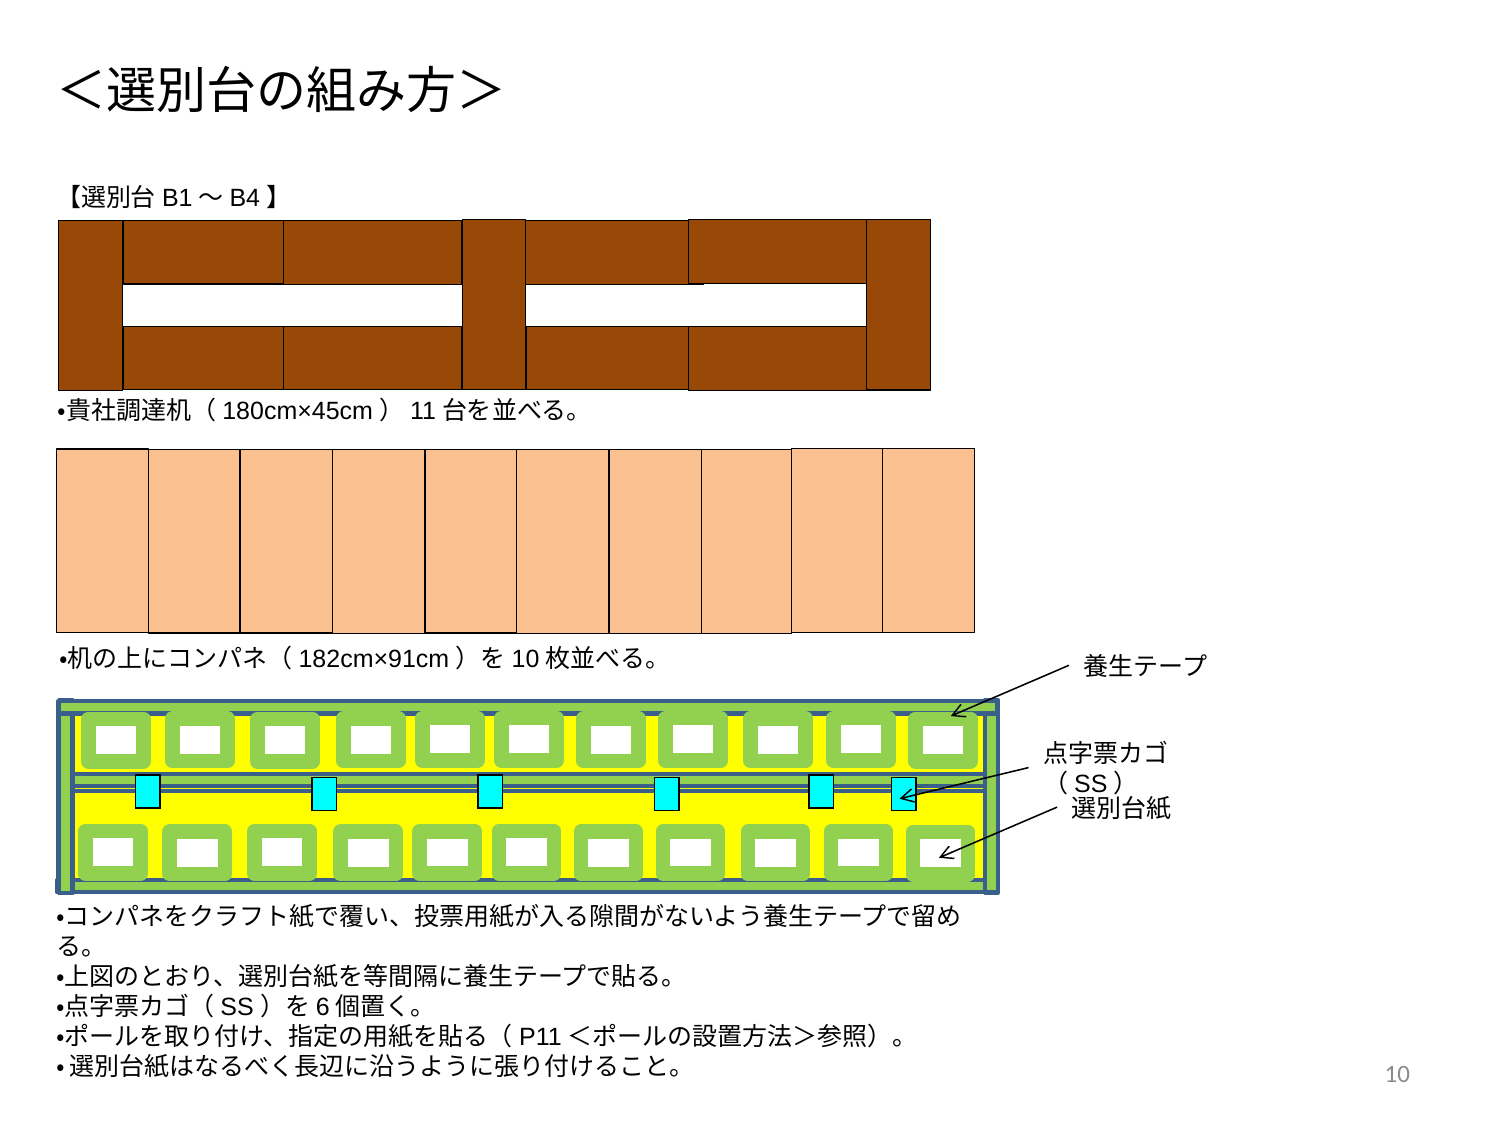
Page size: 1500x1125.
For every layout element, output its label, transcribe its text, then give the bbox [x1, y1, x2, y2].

title ＜選別台の組み方＞ [41, 54, 1447, 124]
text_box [899, 752, 1029, 799]
text_box ・コンパネをクラフト紙で覆い、投票用紙が入る隙間がないよう養生テープで留める。 ・上図のとおり、選別台紙を等間隔に養生テープで貼る。 ・点字票カゴ（SS）を6個置く。 ・ポールを取り付け、指定の用紙を貼る（P11＜ポールの設置方法＞参照）。 ・ 選別台紙はなるべく長辺に沿うように張り付けること。 [41, 893, 985, 1088]
text_box ・机の上にコンパネ（182cm×91cm）を10枚並べる。 [44, 635, 858, 680]
text_box 点字票カゴ（SS） [1028, 730, 1235, 805]
text_box 選別台紙 [1057, 805, 1211, 830]
text_box 養生テープ [1068, 642, 1223, 688]
text_box ・貴社調達机（180cm×45cm）11台を並べる。 [43, 387, 857, 432]
slide_number 10 [1074, 1042, 1425, 1103]
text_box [56, 448, 975, 634]
text_box 【選別台B1～B4】 [41, 174, 325, 220]
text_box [950, 665, 1070, 717]
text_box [58, 219, 931, 391]
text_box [938, 807, 1058, 858]
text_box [56, 699, 999, 894]
